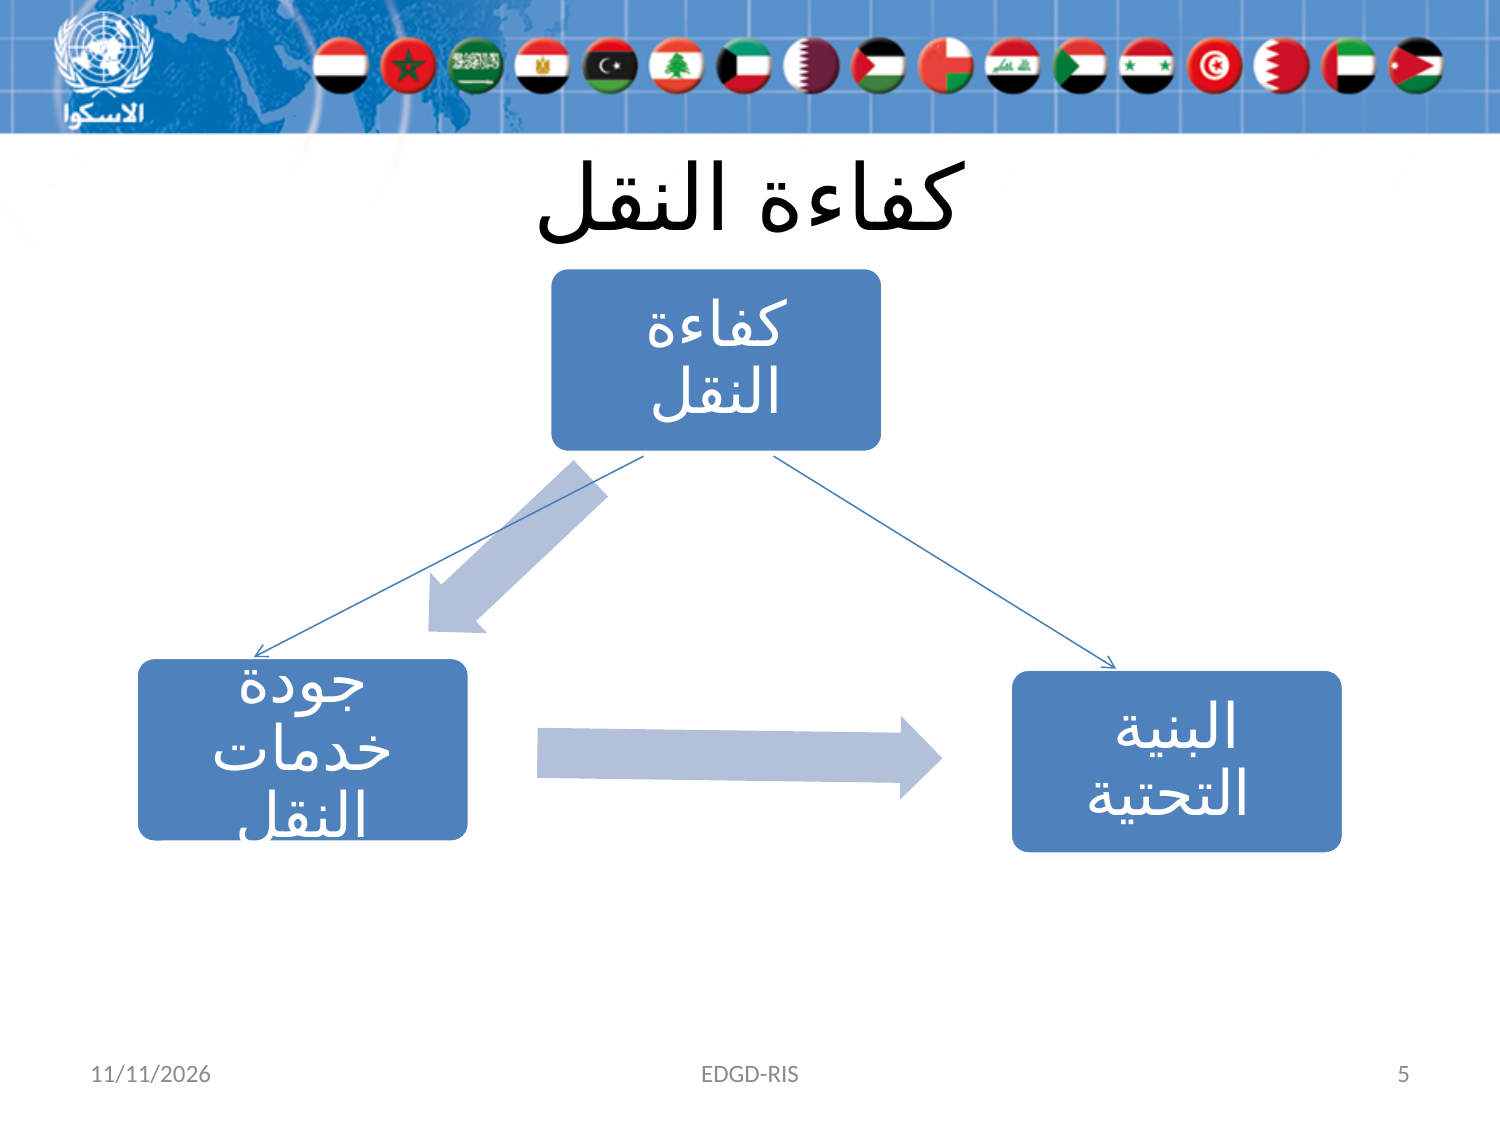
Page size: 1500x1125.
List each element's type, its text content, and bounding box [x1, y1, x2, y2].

slide_number 5 [1074, 1042, 1425, 1103]
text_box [253, 455, 644, 658]
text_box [773, 455, 1117, 669]
title كفاءة النقل [74, 44, 1426, 233]
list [74, 262, 1426, 1006]
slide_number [75, 1042, 425, 1103]
picture [0, 0, 1500, 1125]
footer EDGD-RIS [512, 1042, 988, 1103]
